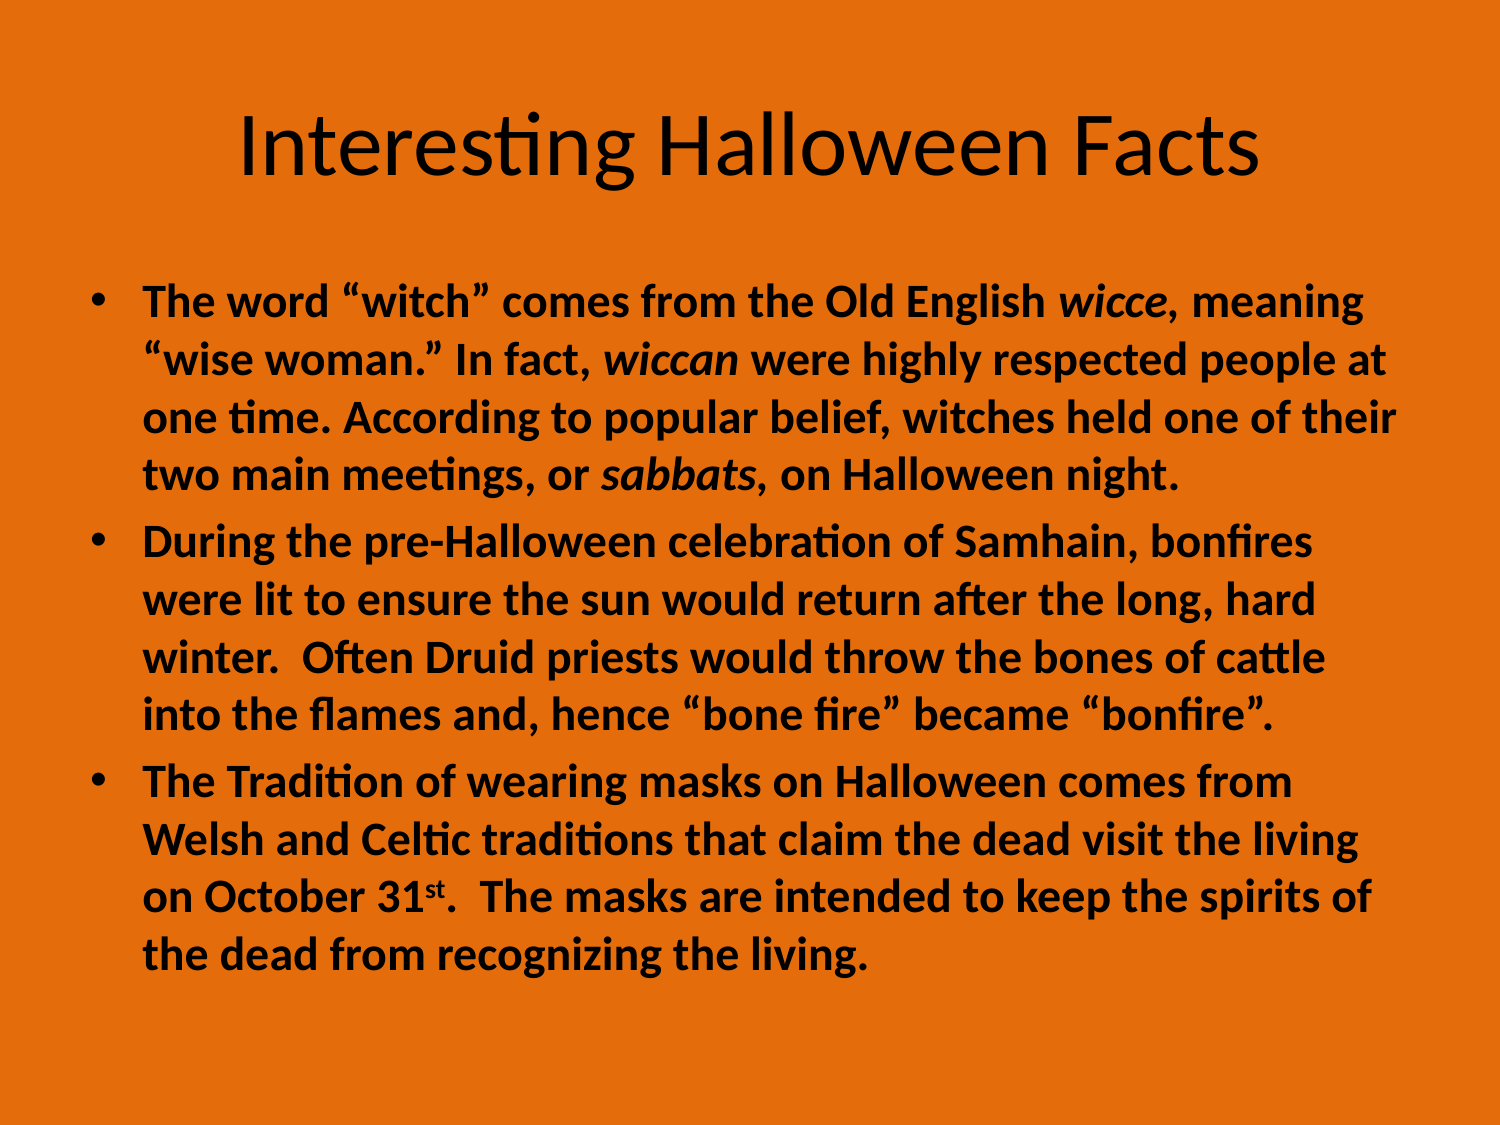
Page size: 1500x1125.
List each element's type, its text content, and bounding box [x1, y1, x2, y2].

list The word “witch” comes from the Old English wicce, meaning “wise woman.” In fact, wiccan were highly respected people at one time. According to popular belief, witches held one of their two main meetings, or sabbats, on Halloween night. During the pre-Halloween celebration of Samhain, bonfires were lit to ensure the sun would return after the long, hard winter. Often Druid priests would throw the bones of cattle into the flames and, hence “bone fire” became “bonfire”. The Tradition of wearing masks on Halloween comes from Welsh and Celtic traditions that claim the dead visit the living on October 31st. The masks are intended to keep the spirits of the dead from recognizing the living. [75, 262, 1425, 1005]
title Interesting Halloween Facts [75, 45, 1425, 233]
